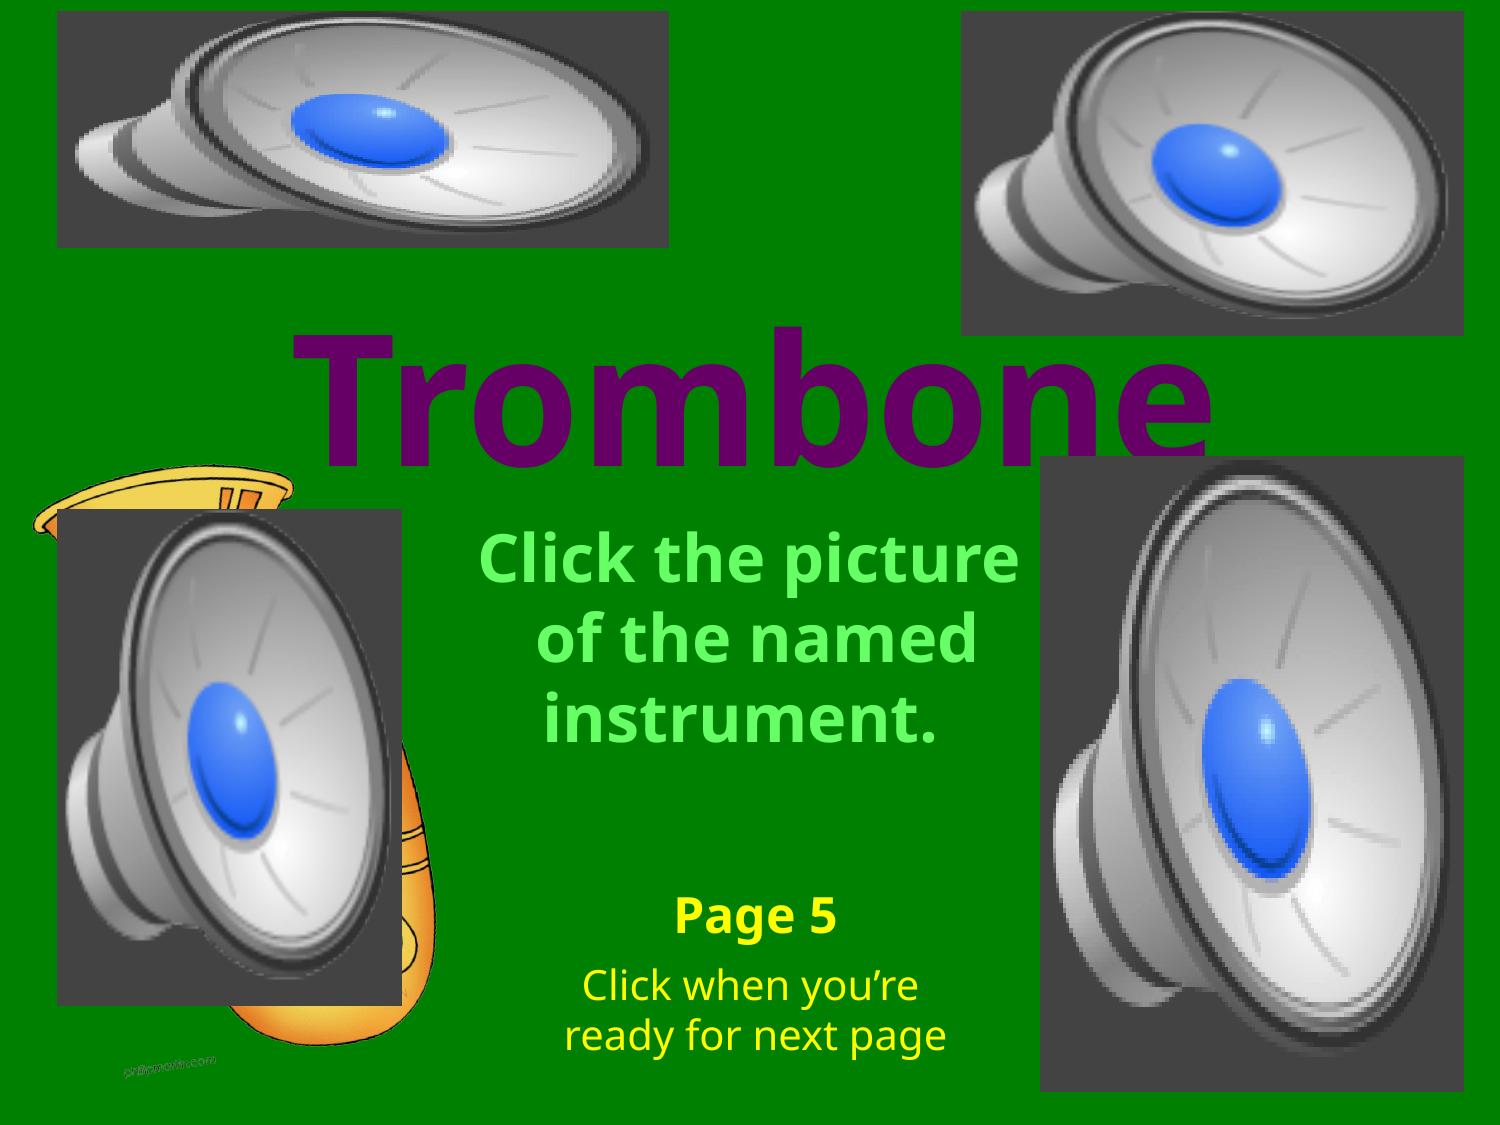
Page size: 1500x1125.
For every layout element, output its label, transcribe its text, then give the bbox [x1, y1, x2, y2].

picture [12, 444, 477, 1093]
picture [55, 9, 671, 250]
picture [960, 9, 1465, 338]
text_box Click when you’re ready for next page [512, 951, 1000, 1067]
text_box Click the picture of the named instrument. [438, 508, 1034, 764]
text_box Trombone [151, 276, 1359, 508]
text_box Page 5 [658, 875, 853, 951]
picture [1039, 455, 1465, 1093]
